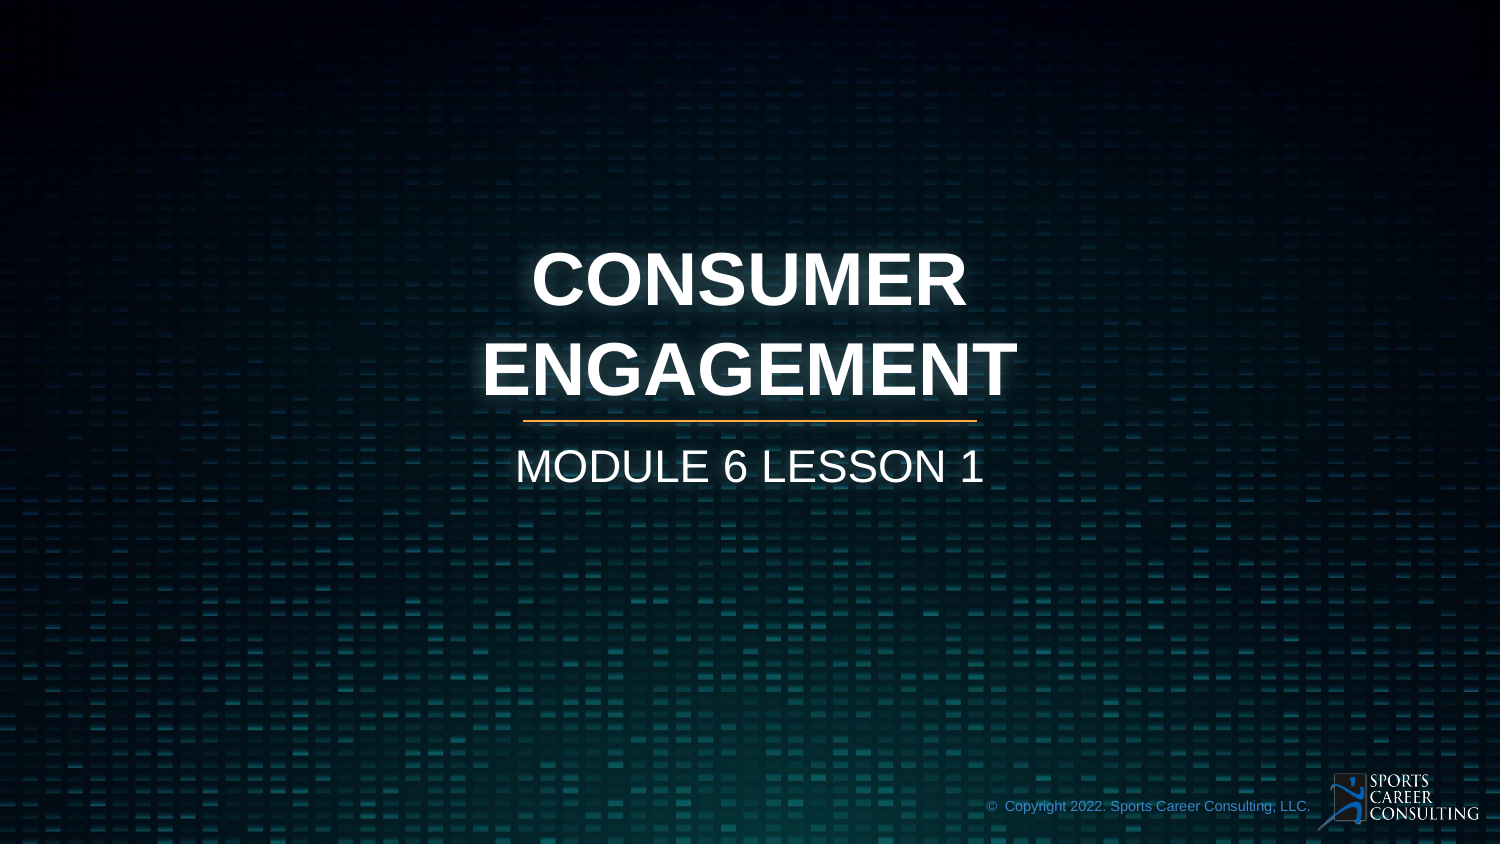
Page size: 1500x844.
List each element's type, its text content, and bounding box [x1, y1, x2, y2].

picture [0, 0, 1500, 844]
text_box © Copyright 2022. Sports Career Consulting, LLC. [914, 769, 1326, 832]
title CONSUMER ENGAGEMENT [356, 319, 1144, 426]
title MODULE 6 LESSON 1 [482, 430, 1018, 507]
